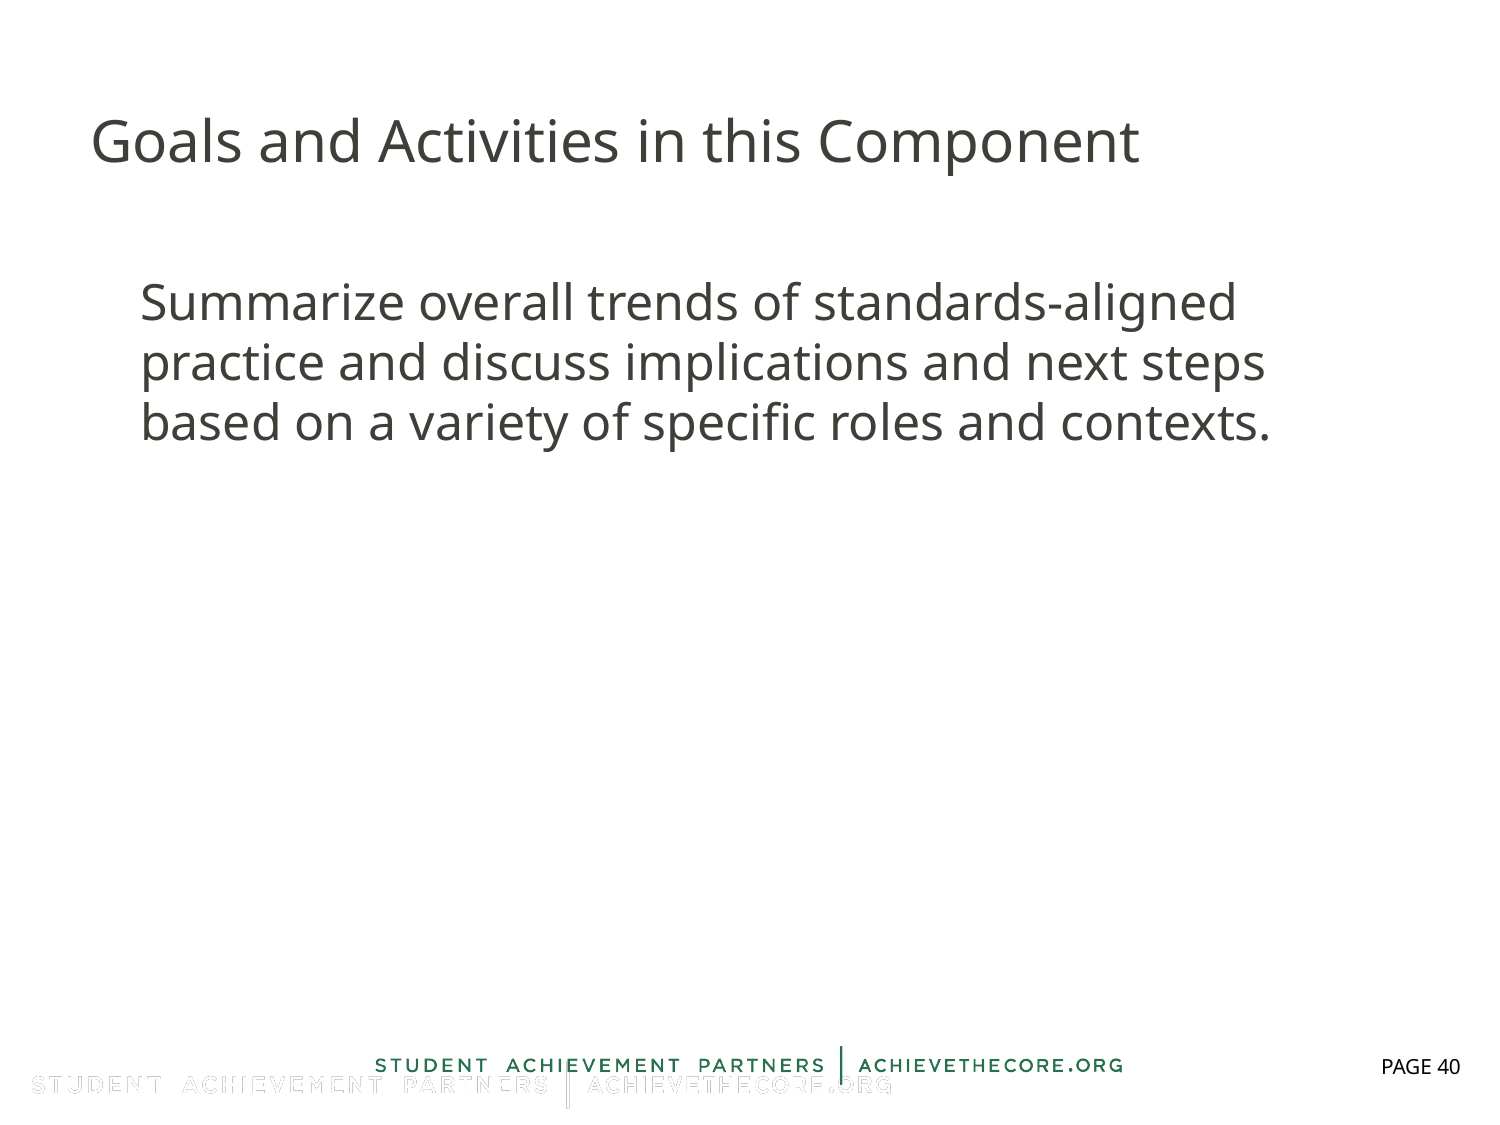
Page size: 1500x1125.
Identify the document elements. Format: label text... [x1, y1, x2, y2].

picture [12, 1046, 1122, 1112]
list Summarize overall trends of standards-aligned practice and discuss implications and next steps based on a variety of specific roles and contexts. [75, 262, 1425, 1005]
title Goals and Activities in this Component [75, 45, 1425, 233]
